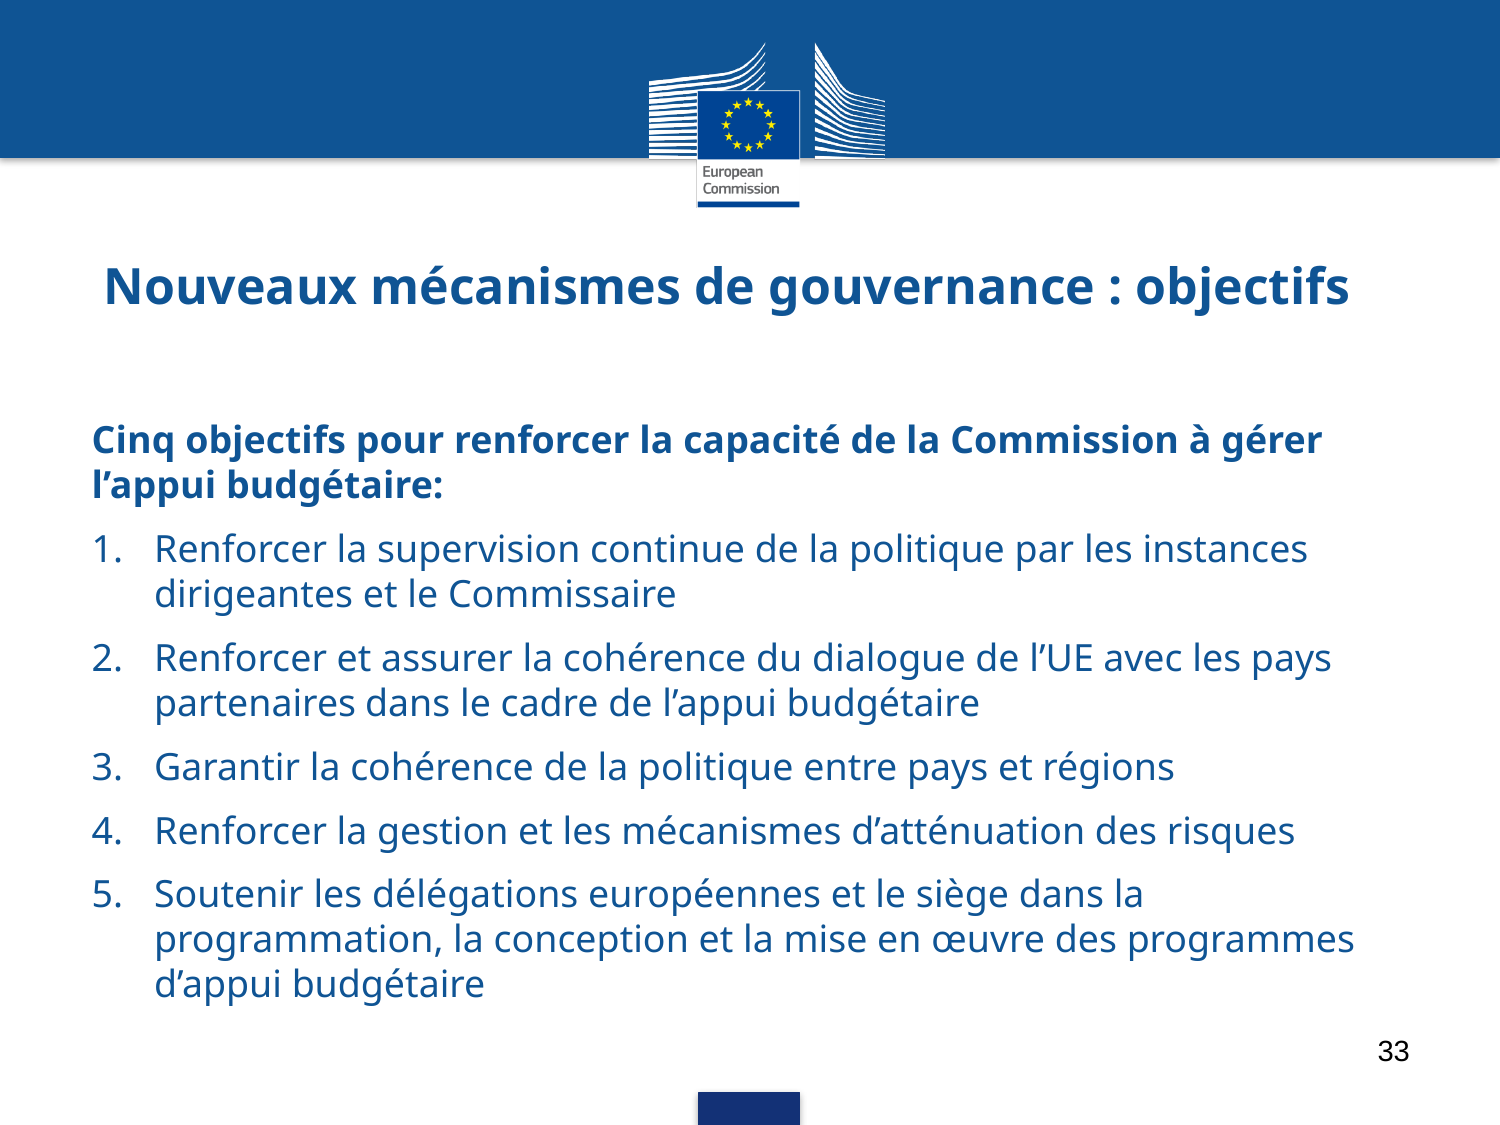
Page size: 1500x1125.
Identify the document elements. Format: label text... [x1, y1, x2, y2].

picture [649, 42, 885, 208]
slide_number 33 [1074, 1048, 1426, 1103]
list Cinq objectifs pour renforcer la capacité de la Commission à gérer l’appui budgétaire: Renforcer la supervision continue de la politique par les instances dirigeantes et le Commissaire Renforcer et assurer la cohérence du dialogue de l’UE avec les pays partenaires dans le cadre de l’appui budgétaire Garantir la cohérence de la politique entre pays et régions Renforcer la gestion et les mécanismes d’atténuation des risques Soutenir les délégations européennes et le siège dans la programmation, la conception et la mise en œuvre des programmes d’appui budgétaire [76, 408, 1427, 1048]
title Nouveaux mécanismes de gouvernance : objectifs [29, 219, 1460, 351]
